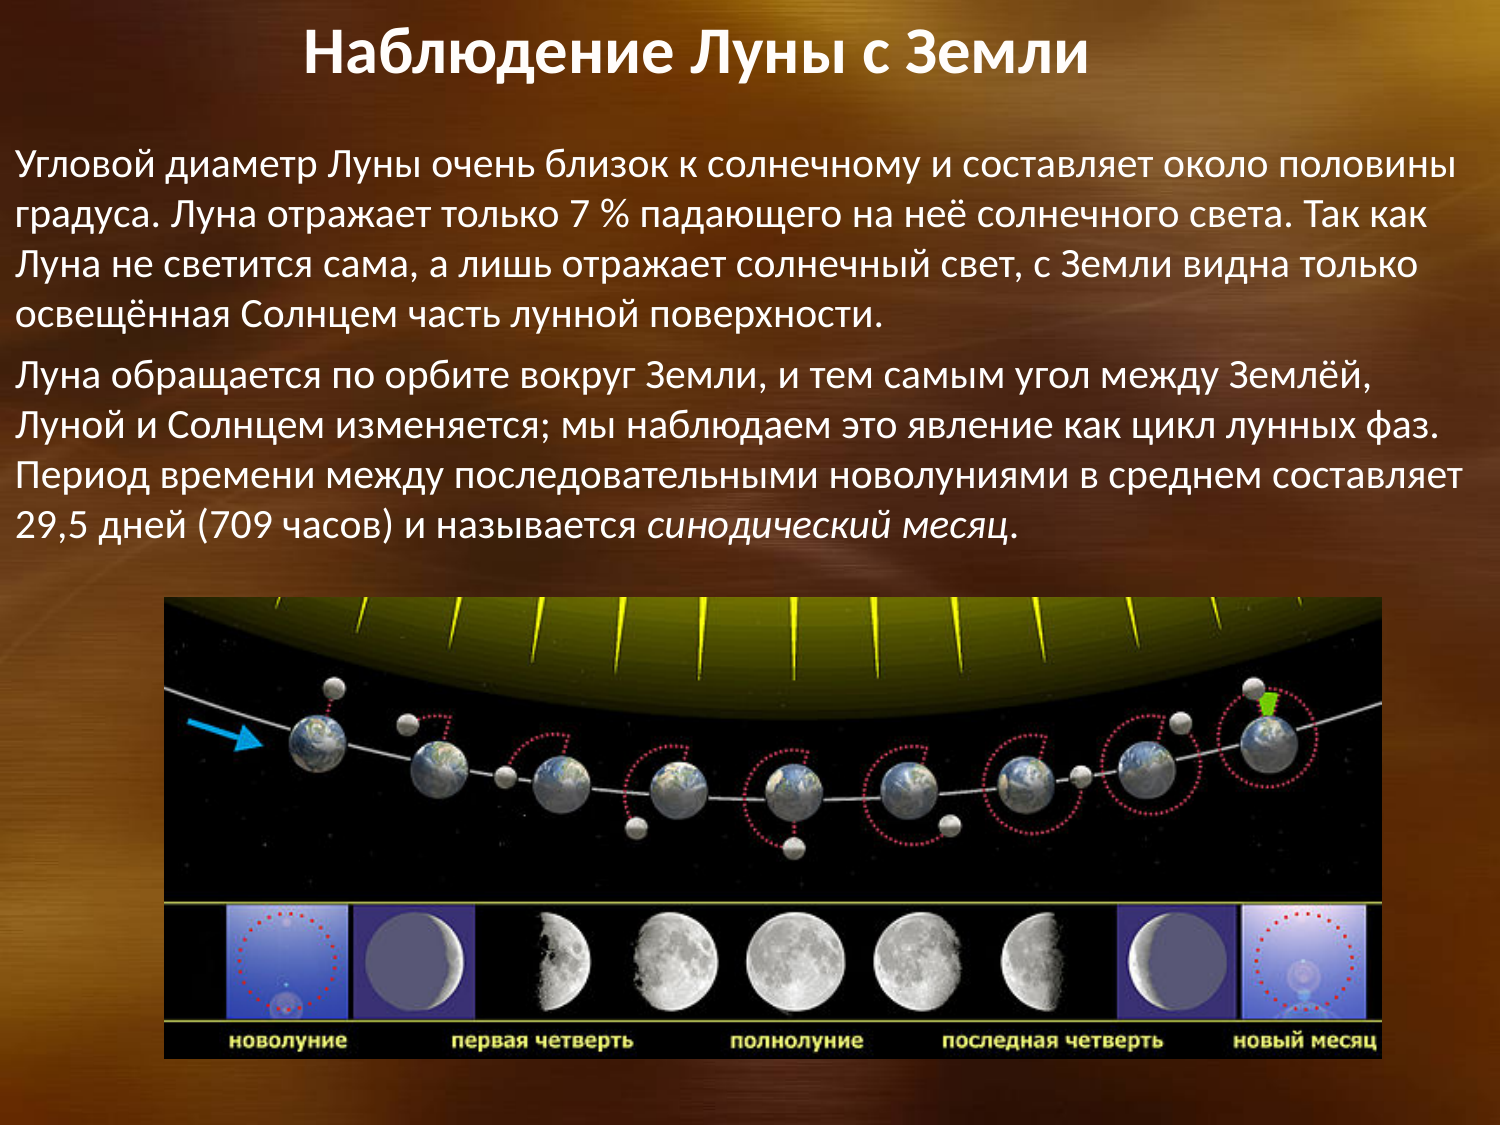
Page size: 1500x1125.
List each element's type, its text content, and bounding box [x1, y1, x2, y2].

text_box Луна обращается по орбите вокруг Земли, и тем самым угол между Землёй, Луной и Солнцем изменяется; мы наблюдаем это явление как цикл лунных фаз. Период времени между последовательными новолуниями в среднем составляет 29,5 дней (709 часов) и называется синодический месяц. [0, 339, 1500, 555]
picture [0, 555, 1500, 1125]
picture [0, 0, 1500, 128]
text_box Угловой диаметр Луны очень близок к солнечному и составляет около половины градуса. Луна отражает только 7 % падающего на неё солнечного света. Так как Луна не светится сама, а лишь отражает солнечный свет, с Земли видна только освещённая Солнцем часть лунной поверхности. [0, 128, 1500, 339]
text_box Наблюдение Луны с Земли [257, 0, 1137, 95]
